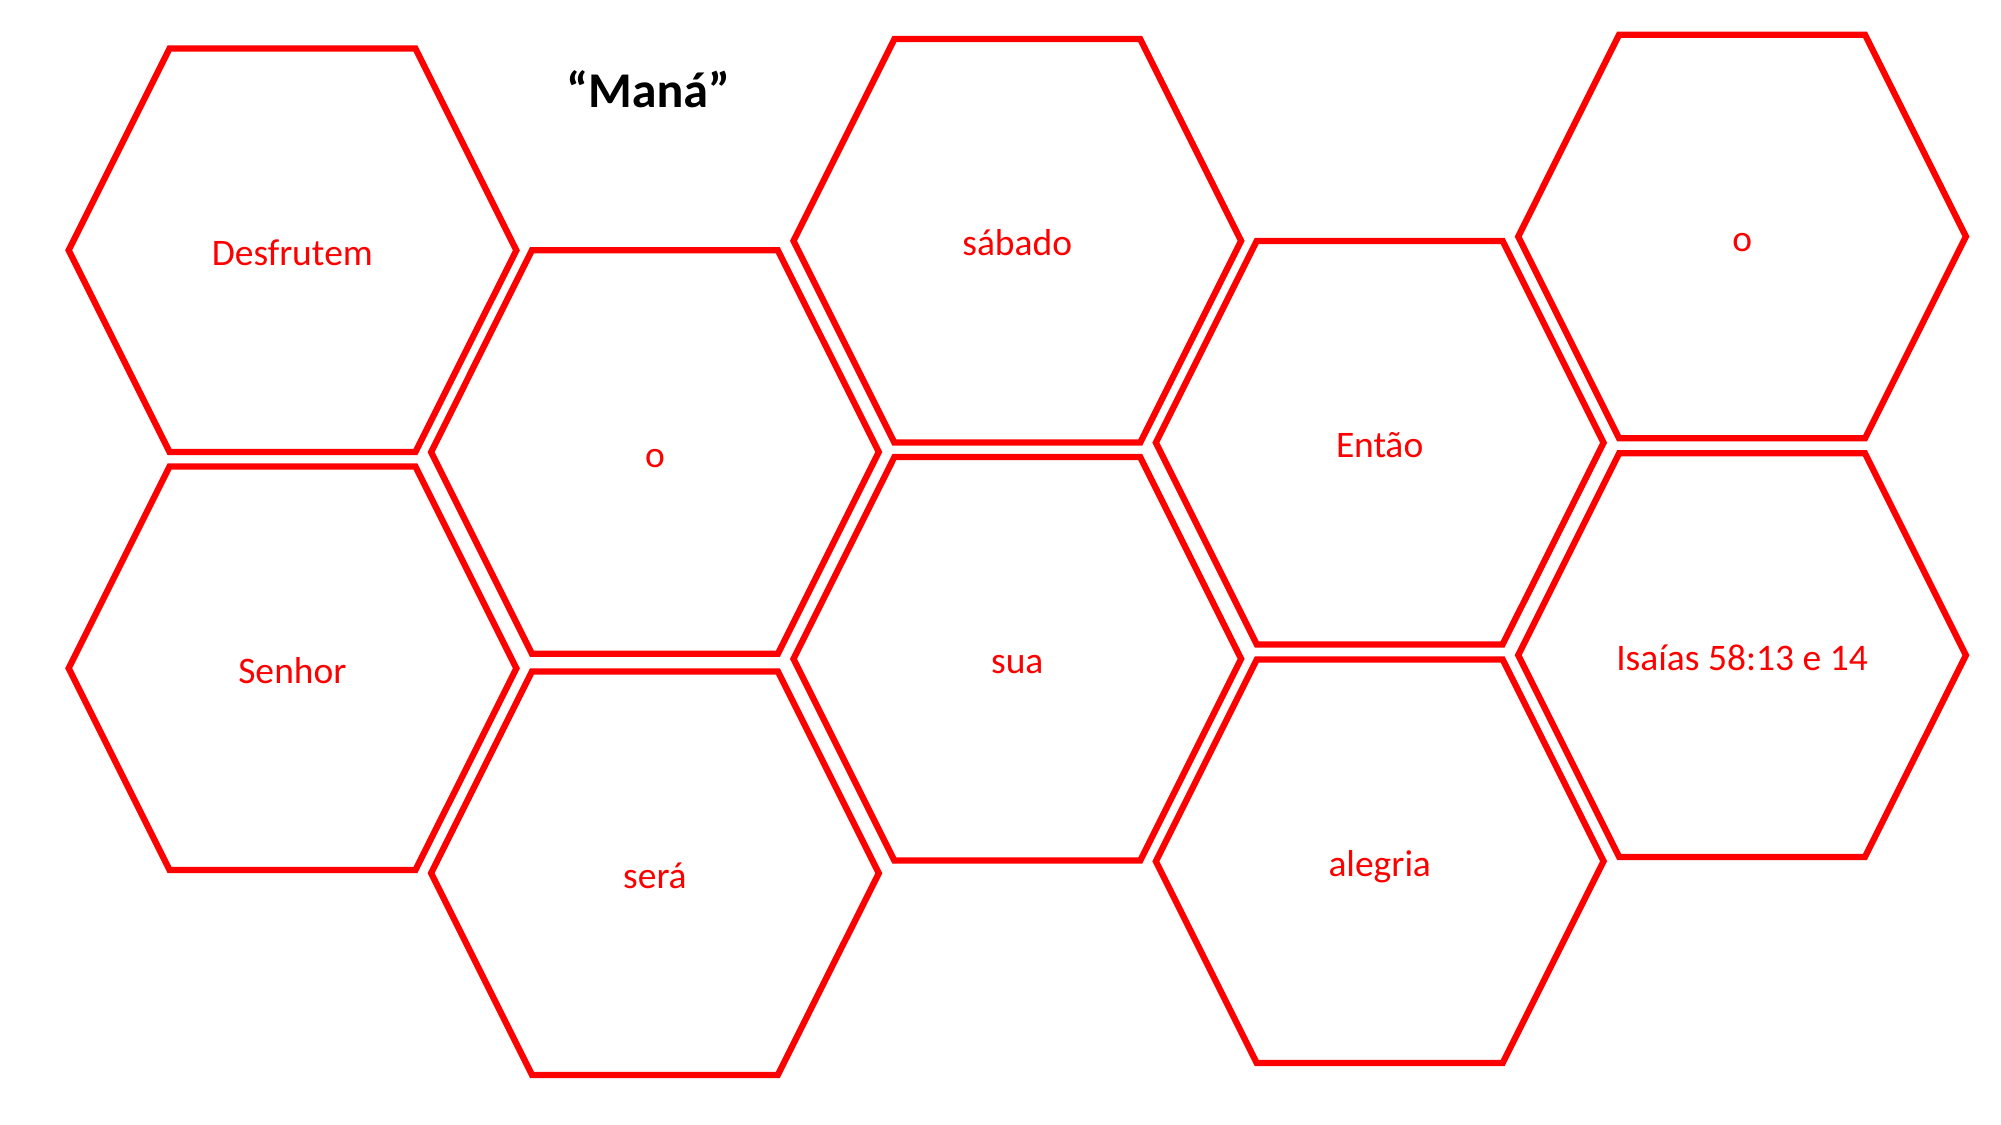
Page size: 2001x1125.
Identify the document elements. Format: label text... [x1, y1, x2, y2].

text_box o [1517, 33, 1968, 440]
text_box será [429, 670, 880, 1076]
text_box sábado [792, 38, 1243, 444]
text_box Então [1154, 239, 1605, 646]
text_box o [429, 249, 880, 655]
text_box Senhor [67, 465, 518, 872]
text_box sua [792, 456, 1243, 862]
text_box Desfrutem [67, 47, 518, 454]
text_box alegria [1154, 658, 1605, 1065]
text_box Isaías 58:13 e 14 [1517, 452, 1968, 858]
text_box “Maná” [551, 49, 745, 125]
